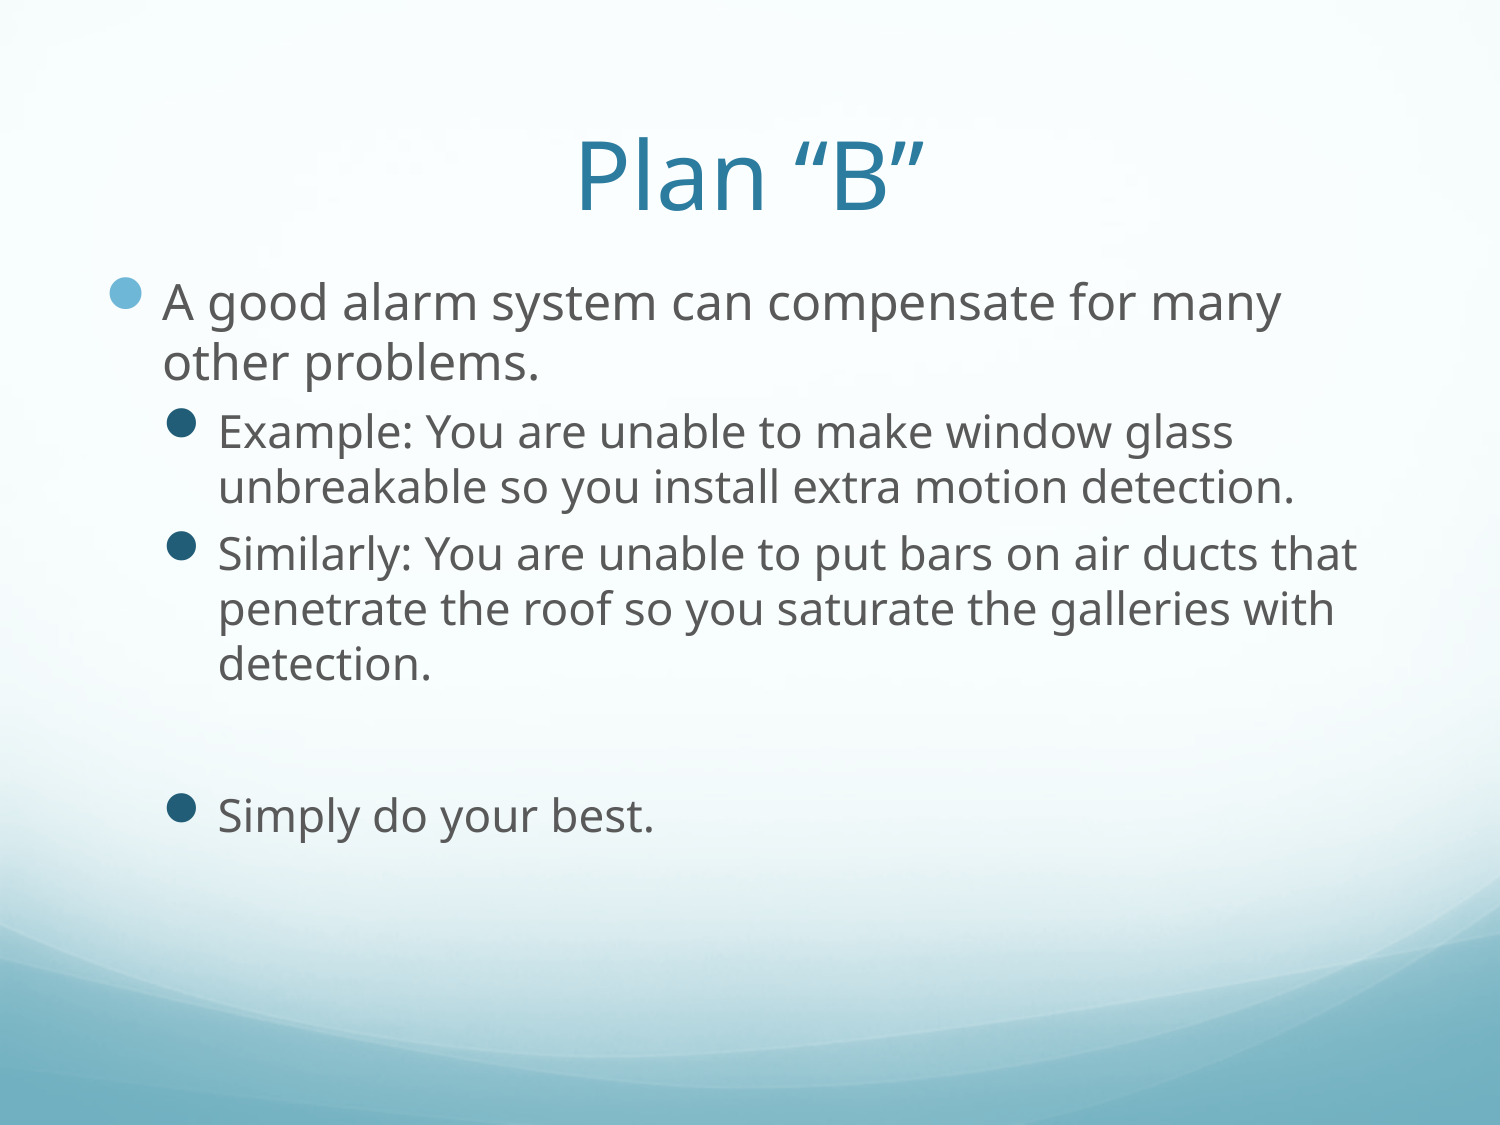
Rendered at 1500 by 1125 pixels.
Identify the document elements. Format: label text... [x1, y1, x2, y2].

title Plan “B” [90, 17, 1410, 237]
list A good alarm system can compensate for many other problems. Example: You are unable to make window glass unbreakable so you install extra motion detection. Similarly: You are unable to put bars on air ducts that penetrate the roof so you saturate the galleries with detection. Simply do your best. [90, 262, 1410, 975]
